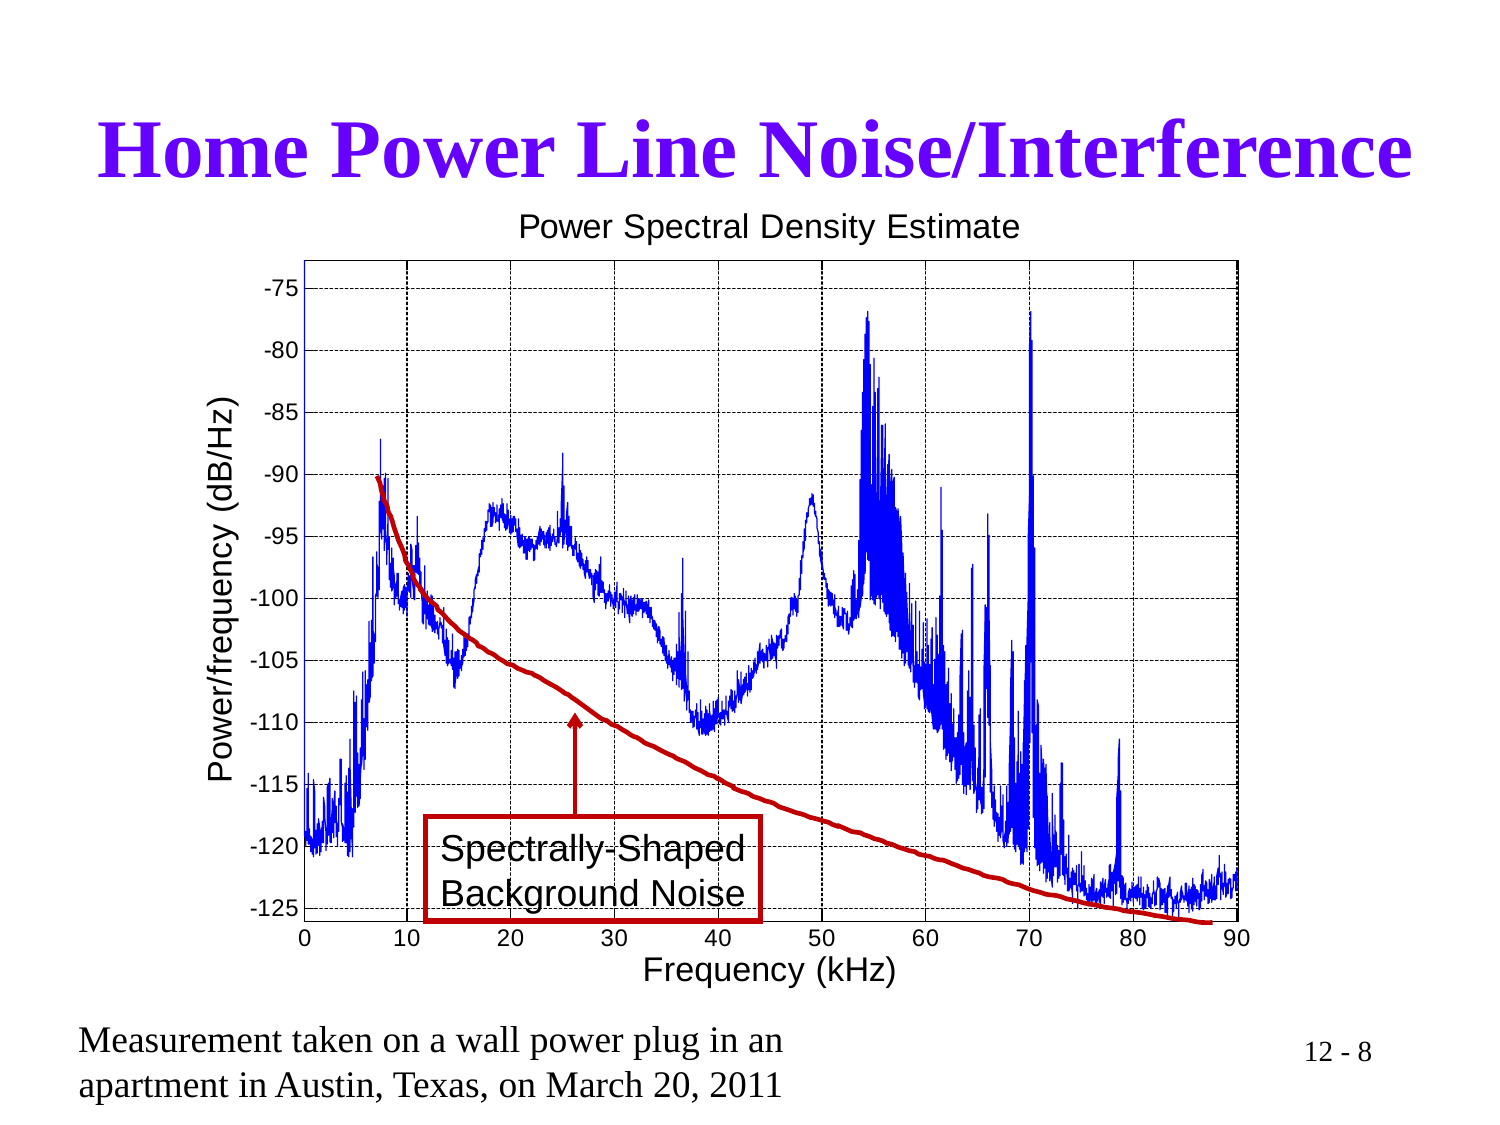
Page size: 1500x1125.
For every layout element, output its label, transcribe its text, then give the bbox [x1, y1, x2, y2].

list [147, 199, 1353, 1011]
text_box Measurement taken on a wall power plug in an apartment in Austin, Texas, on March 20, 2011 [24, 1007, 838, 1112]
slide_number 12 - 8 [1074, 1024, 1388, 1101]
text_box Home Power Line Noise/Interference [74, 50, 1438, 238]
